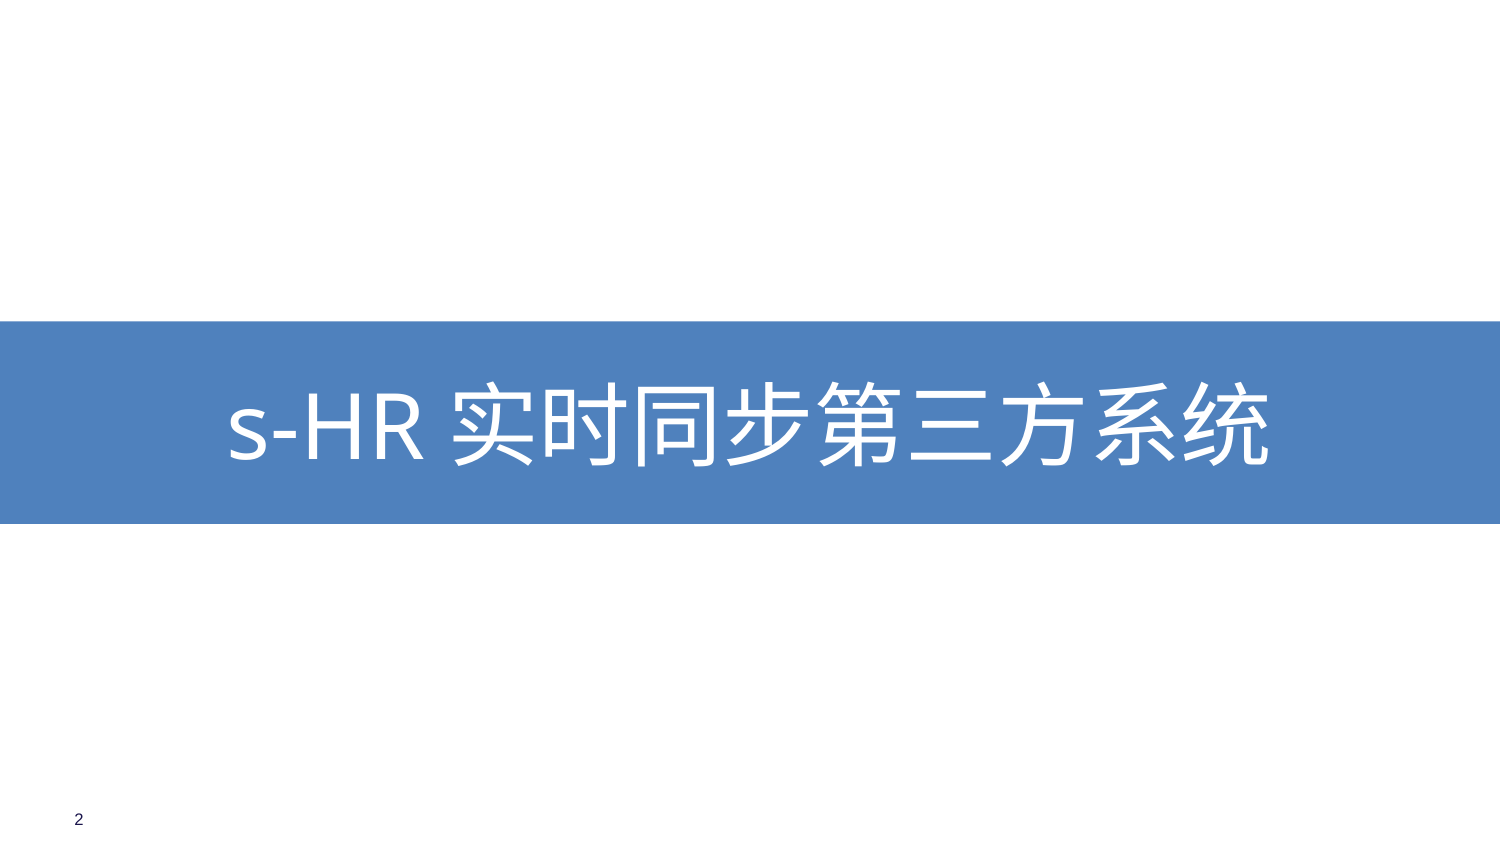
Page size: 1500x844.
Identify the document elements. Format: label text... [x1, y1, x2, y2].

text_box s-HR实时同步第三方系统 [0, 321, 1500, 524]
